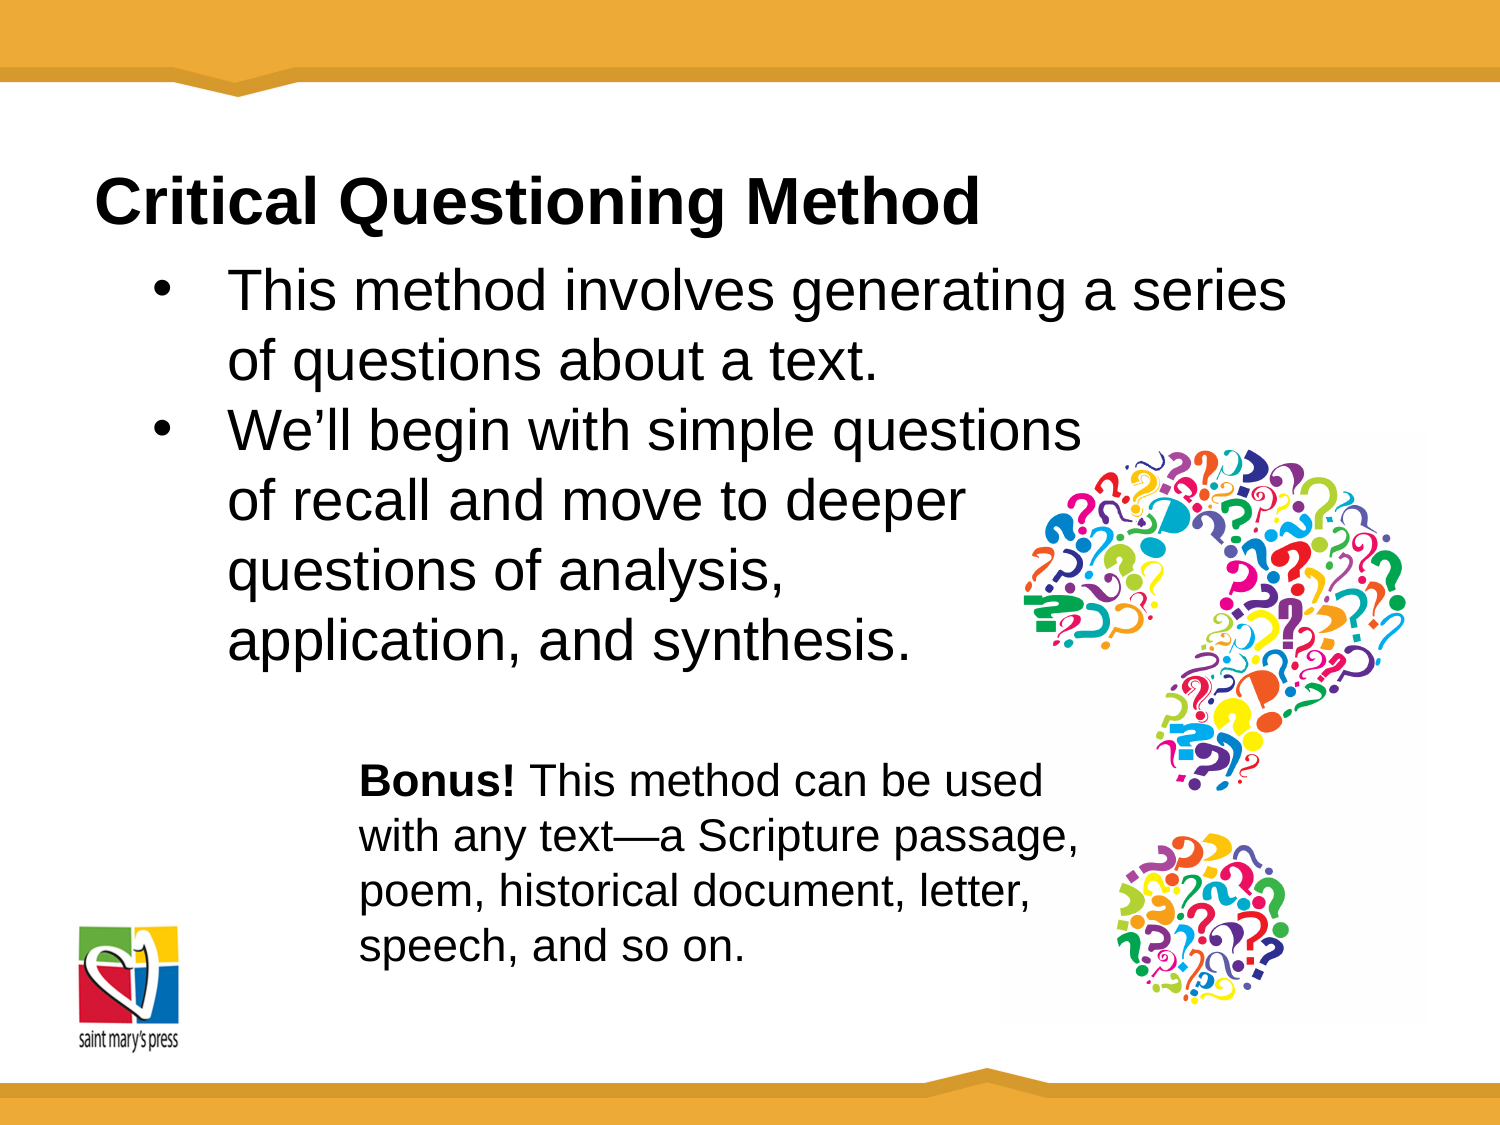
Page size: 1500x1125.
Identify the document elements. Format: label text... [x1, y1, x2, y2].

picture [0, 0, 1500, 1125]
text_box This method involves generating a series of questions about a text. We’ll begin with simple questions of recall and move to deeper questions of analysis, application, and synthesis. [137, 387, 1309, 625]
title Critical Questioning Method [79, 123, 1367, 272]
text_box Bonus! This method can be used with any text—a Scripture passage, poem, historical document, letter, speech, and so on. [343, 741, 994, 980]
